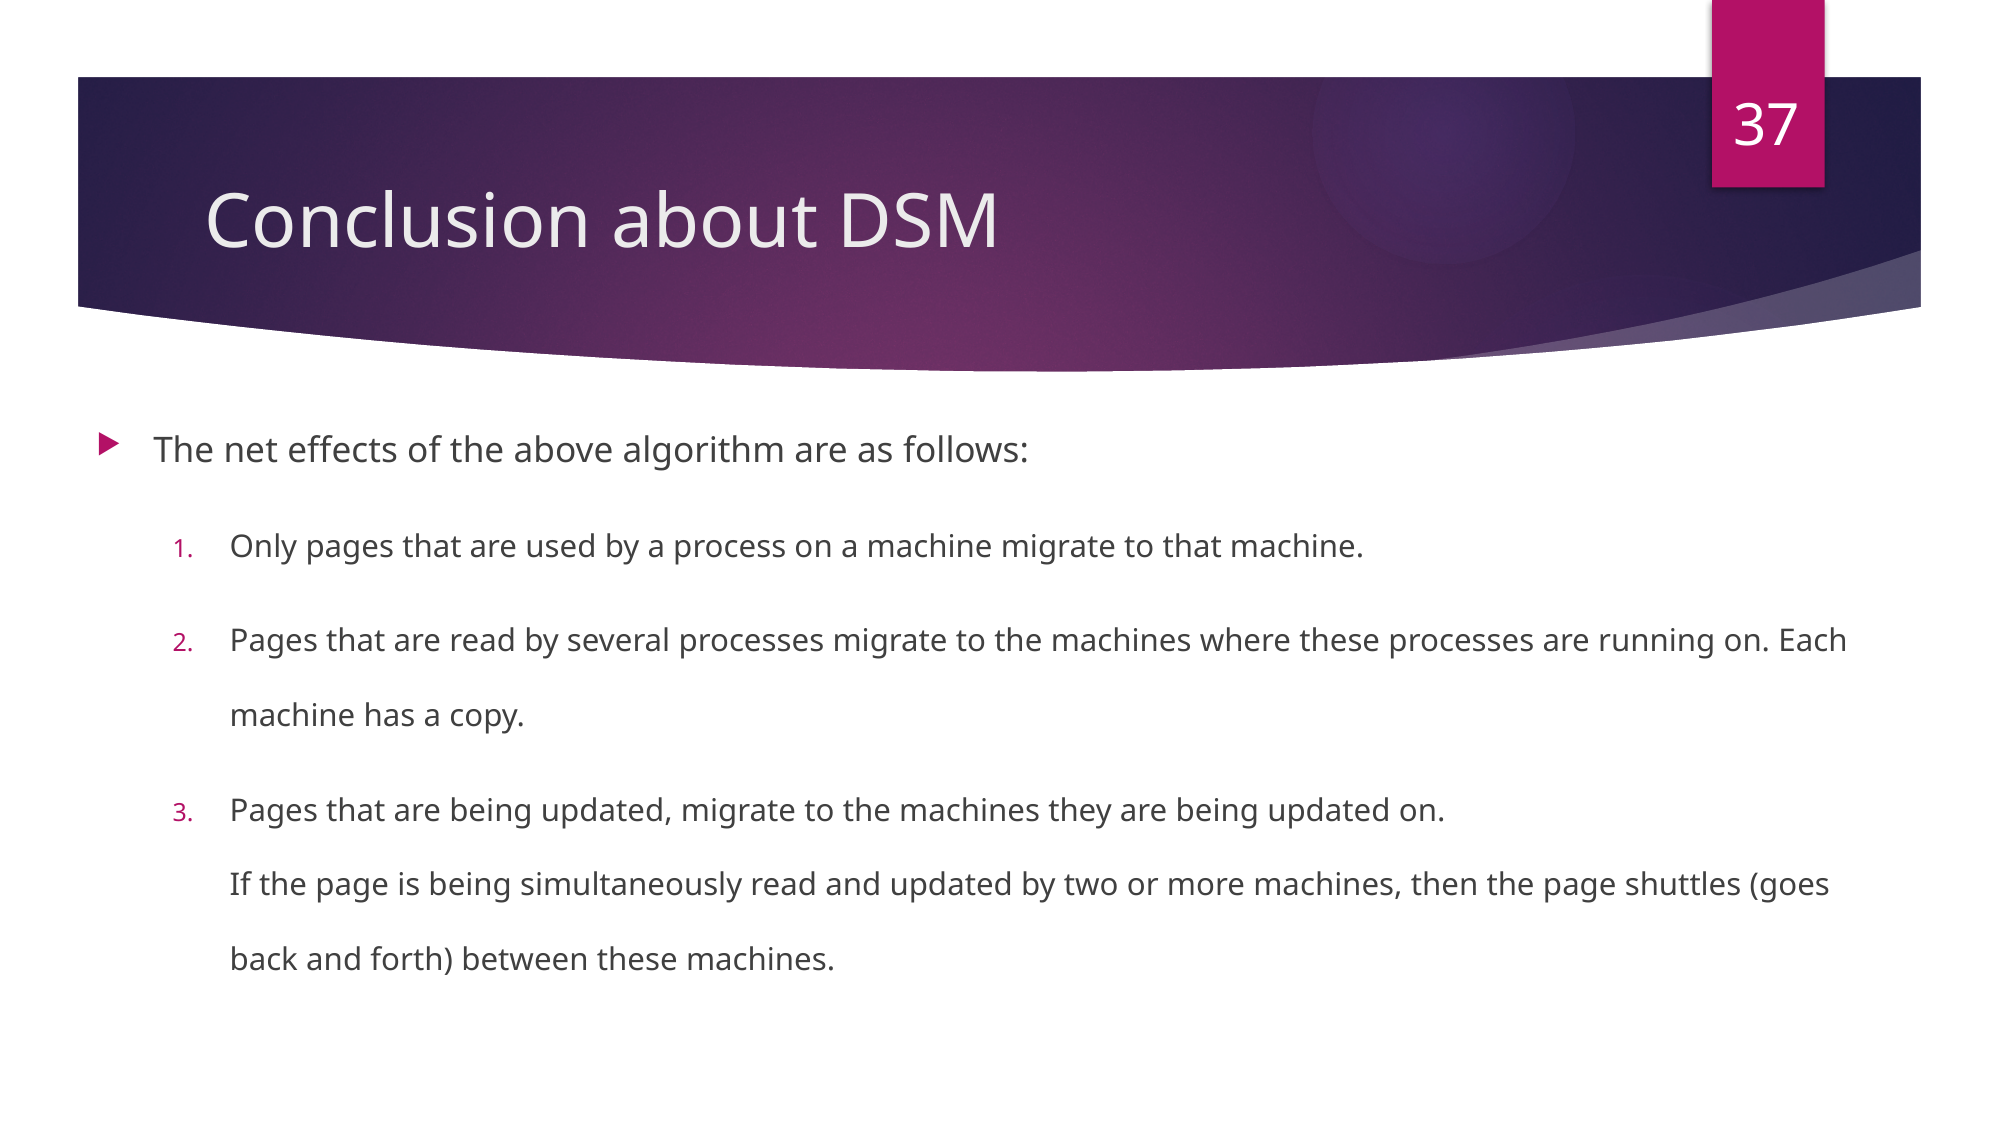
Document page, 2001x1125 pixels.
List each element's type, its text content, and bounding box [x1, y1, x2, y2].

slide_number 37 [1698, 48, 1836, 175]
title Conclusion about DSM [189, 159, 1627, 276]
list The net effects of the above algorithm are as follows: Only pages that are used by a process on a machine migrate to that machine. Pages that are read by several processes migrate to the machines where these processes are running on. Each machine has a copy. Pages that are being updated, migrate to the machines they are being updated on. If the page is being simultaneously read and updated by two or more machines, then the page shuttles (goes back and forth) between these machines. [81, 377, 1917, 988]
